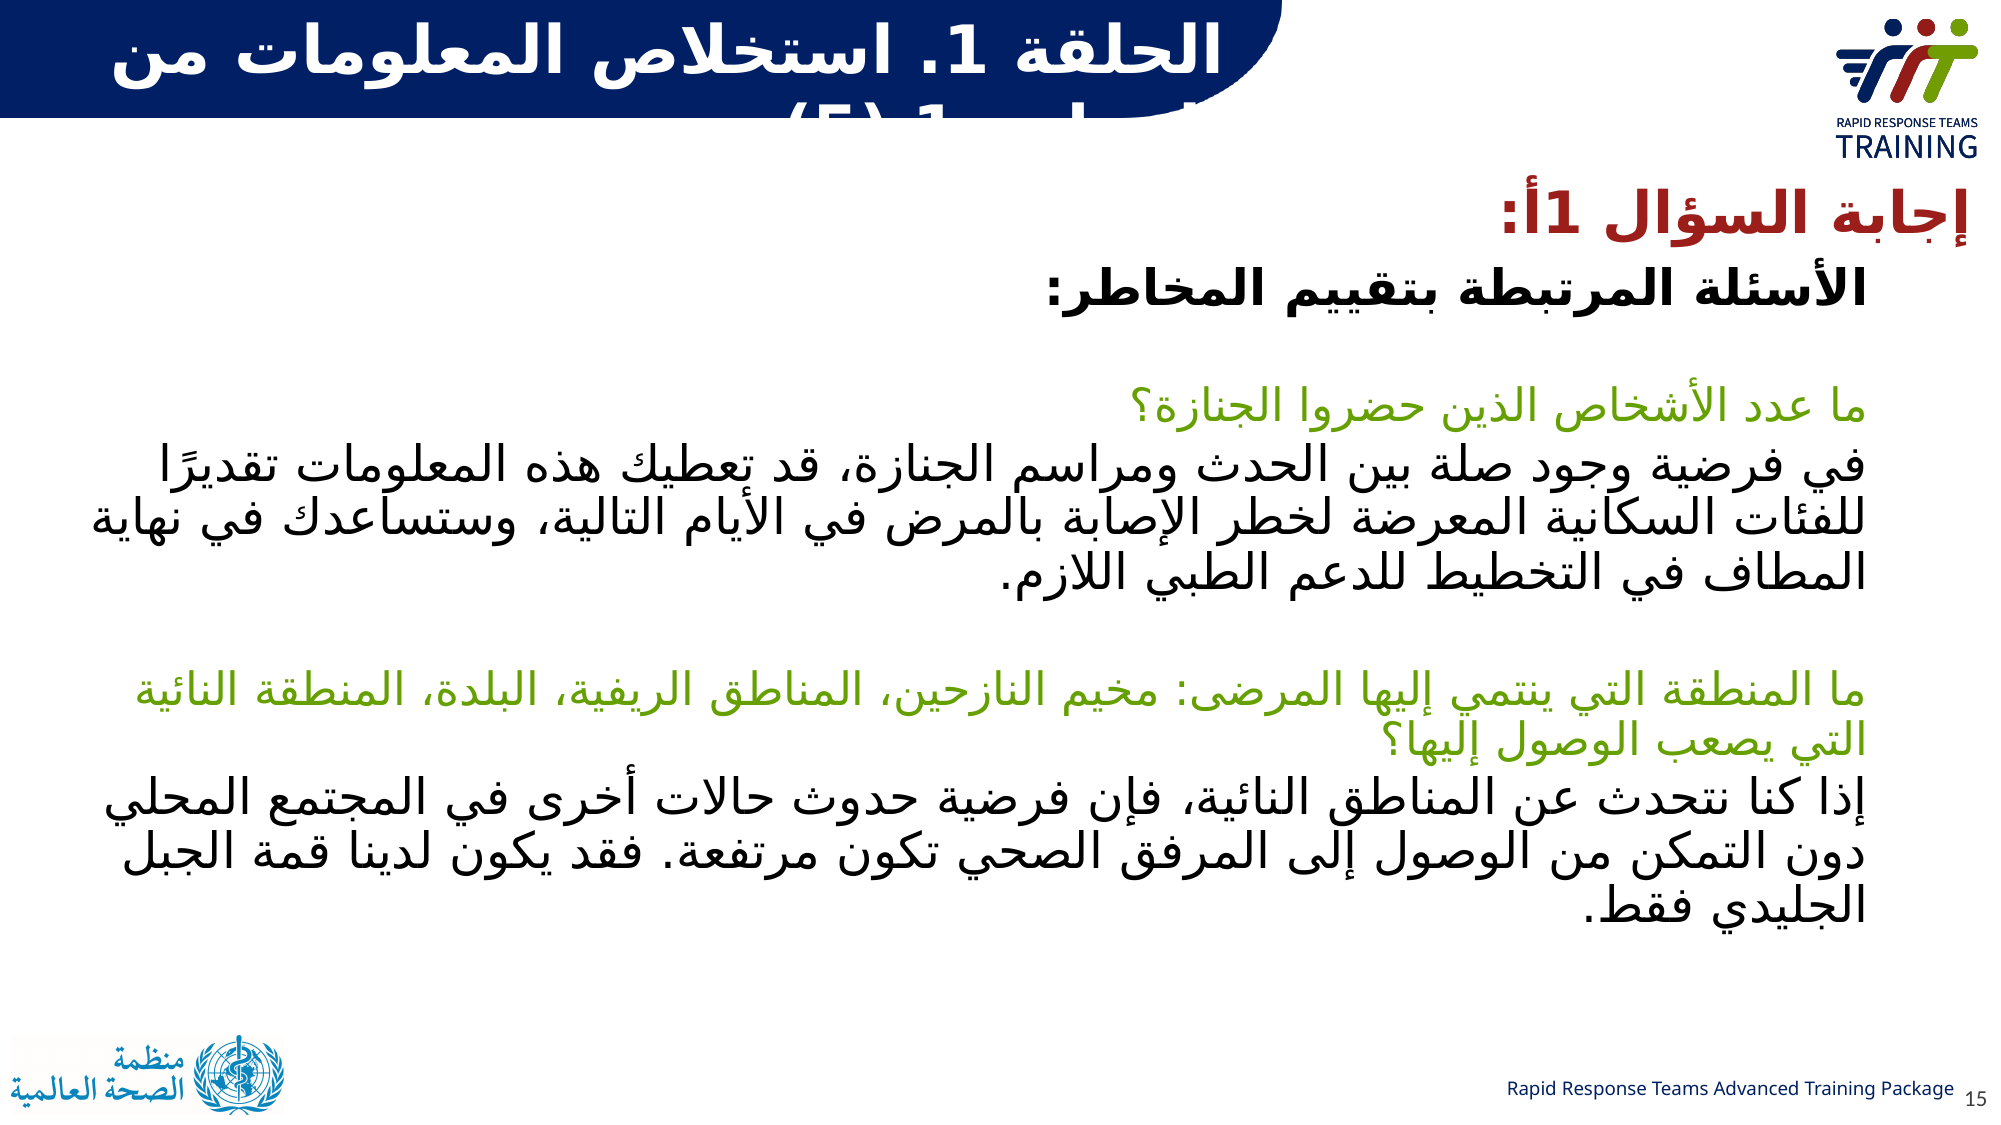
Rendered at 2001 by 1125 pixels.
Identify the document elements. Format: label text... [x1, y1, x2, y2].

picture [241, 1050, 247, 1059]
list الأسئلة المرتبطة بتقييم المخاطر: ما عدد الأشخاص الذين حضروا الجنازة؟ في فرضية وجود صلة بين الحدث ومراسم الجنازة، قد تعطيك هذه المعلومات تقديرًا للفئات السكانية المعرضة لخطر الإصابة بالمرض في الأيام التالية، وستساعدك في نهاية المطاف في التخطيط للدعم الطبي اللازم. ما المنطقة التي ينتمي إليها المرضى: مخيم النازحين، المناطق الريفية، البلدة، المنطقة النائية التي يصعب الوصول إليها؟ إذا كنا نتحدث عن المناطق النائية، فإن فرضية حدوث حالات أخرى في المجتمع المحلي دون التمكن من الوصول إلى المرفق الصحي تكون مرتفعة. فقد يكون لدينا قمة الجبل الجليدي فقط. [53, 253, 1877, 1019]
picture [11, 1035, 284, 1115]
picture [1835, 19, 1978, 167]
text_box إجابة السؤال 1أ: [1463, 175, 1990, 254]
picture [1233, 0, 1282, 118]
text_box الحلقة 1. استخلاص المعلومات من الخطوة 1 (5) [0, 0, 1233, 175]
